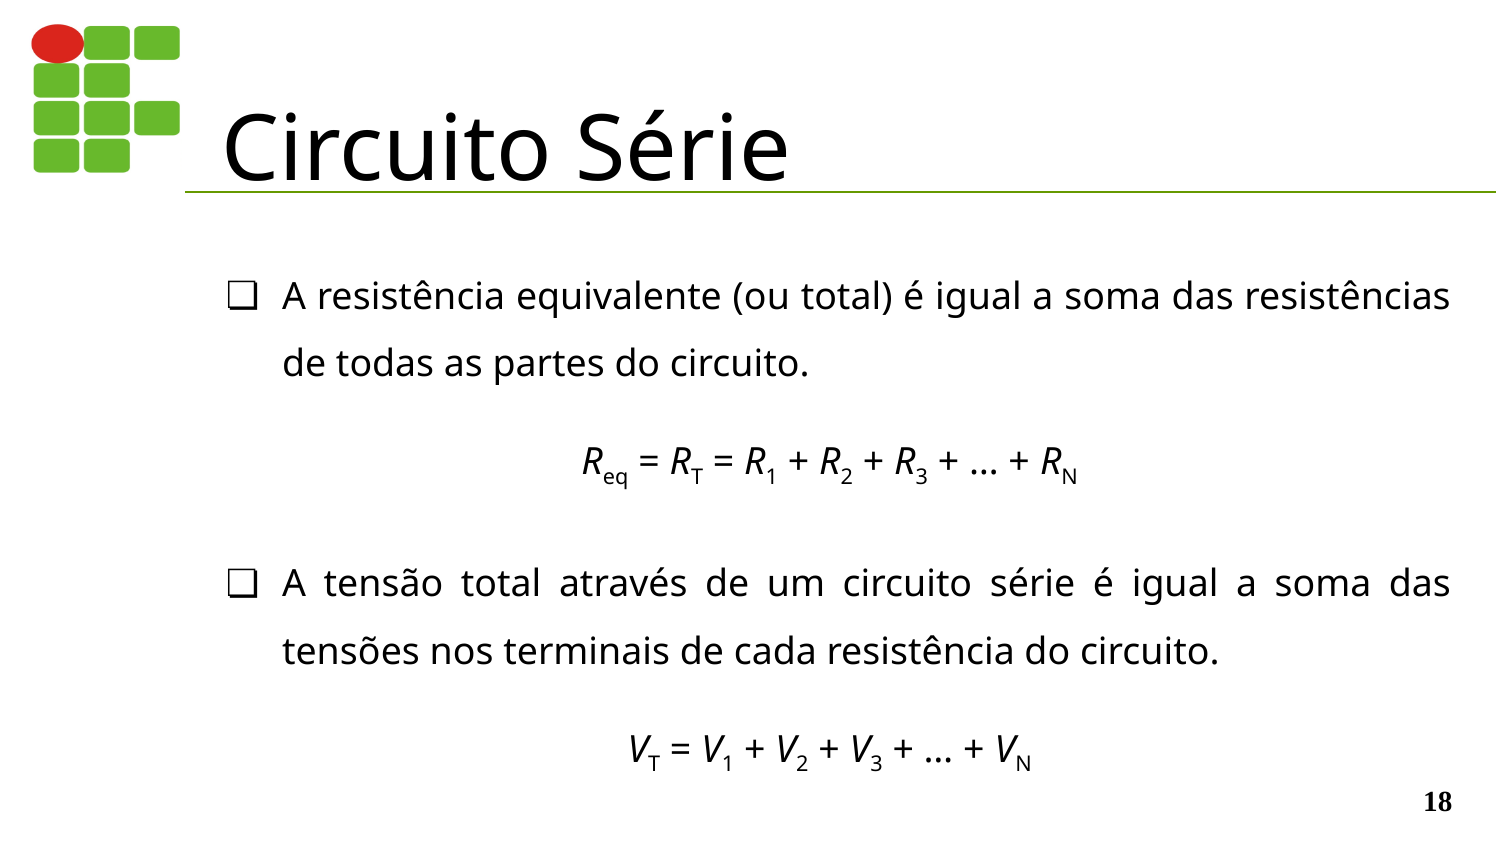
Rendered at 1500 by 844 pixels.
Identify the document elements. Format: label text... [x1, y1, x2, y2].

title Circuito Série [206, 26, 1468, 207]
list A tensão total através de um circuito série é igual a soma das tensões nos terminais de cada resistência do circuito. [192, 529, 1468, 669]
text_box ‹#› [1155, 768, 1468, 825]
list A resistência equivalente (ou total) é igual a soma das resistências de todas as partes do circuito. [192, 241, 1468, 381]
picture [29, 23, 182, 174]
list Req = RT = R1 + R2 + R3 + … + RN [192, 404, 1468, 478]
list VT = V1 + V2 + V3 + … + VN [192, 691, 1468, 766]
